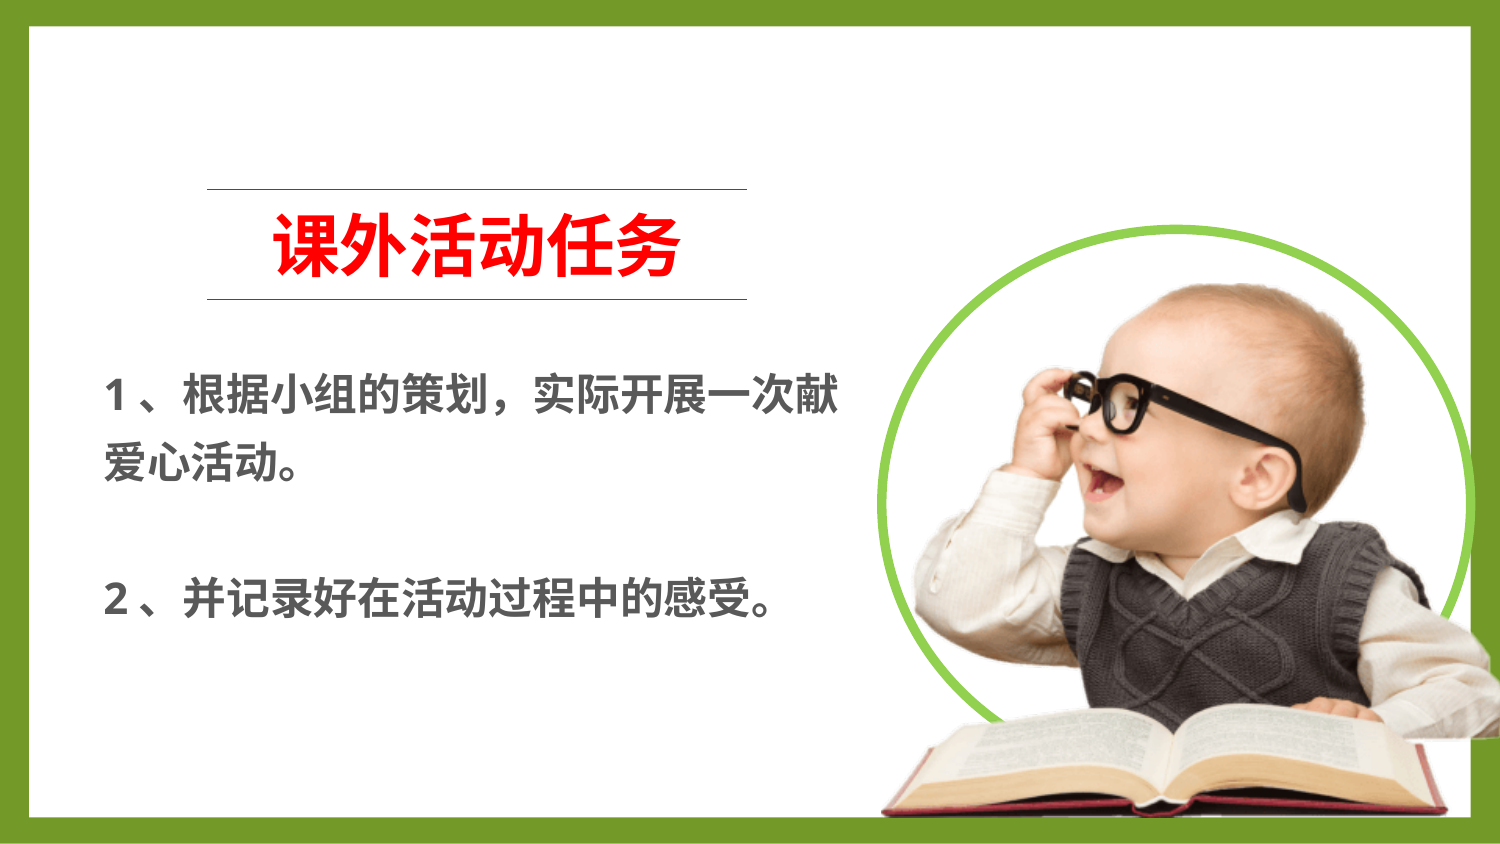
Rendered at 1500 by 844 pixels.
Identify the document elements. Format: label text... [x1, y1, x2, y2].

picture [881, 283, 1500, 818]
text_box 1、根据小组的策划，实际开展一次献爱心活动。 2、并记录好在活动过程中的感受。 [92, 345, 874, 630]
text_box [0, 0, 1500, 844]
text_box [28, 25, 1472, 818]
text_box [999, 228, 1353, 283]
text_box 课外活动任务 [207, 197, 748, 291]
